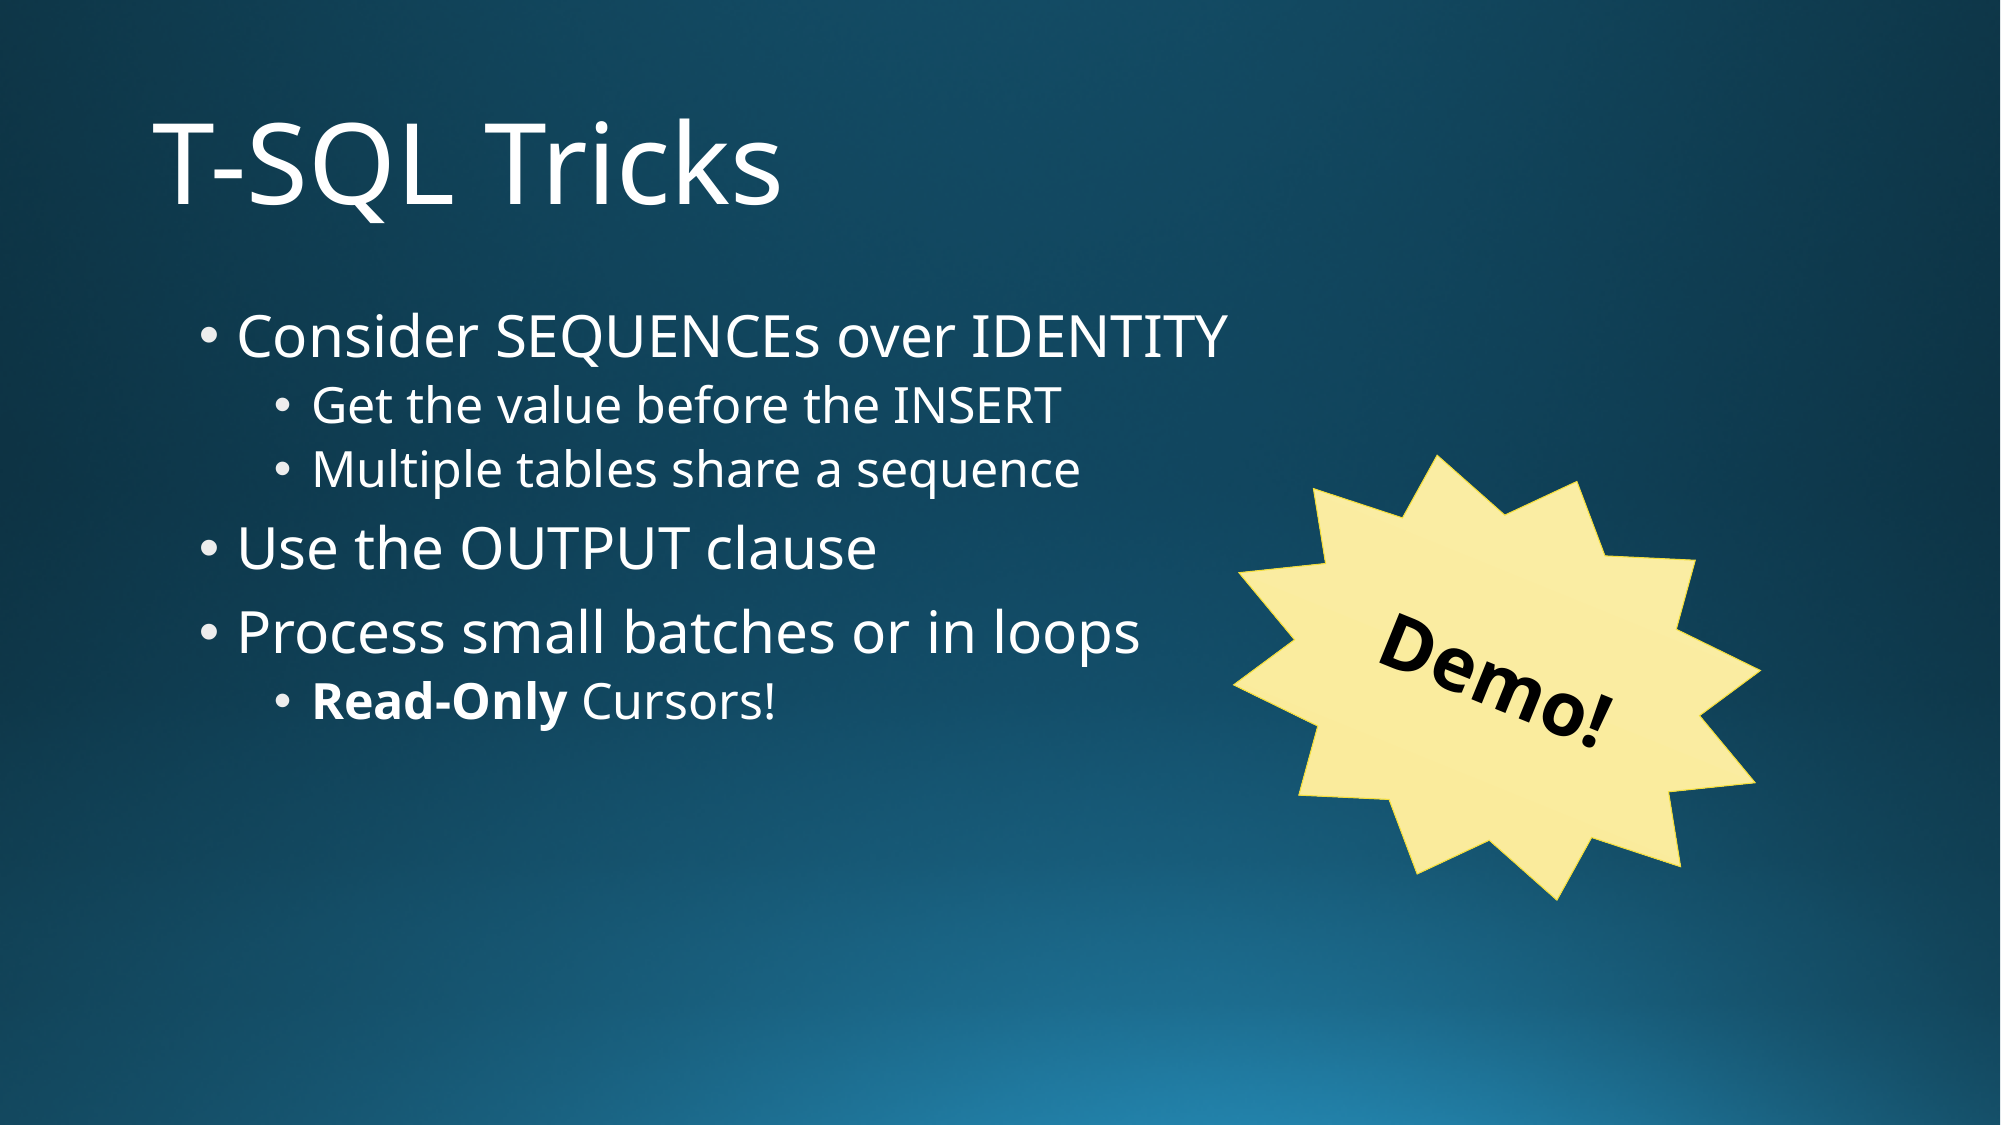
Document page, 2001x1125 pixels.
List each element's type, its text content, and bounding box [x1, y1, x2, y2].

text_box Demo! [1232, 454, 1762, 901]
picture [0, 0, 2001, 1125]
title T-SQL Tricks [137, 59, 1863, 278]
list Consider SEQUENCEs over IDENTITY Get the value before the INSERT Multiple tables share a sequence Use the OUTPUT clause Process small batches or in loops Read-Only Cursors! [183, 299, 1863, 1014]
